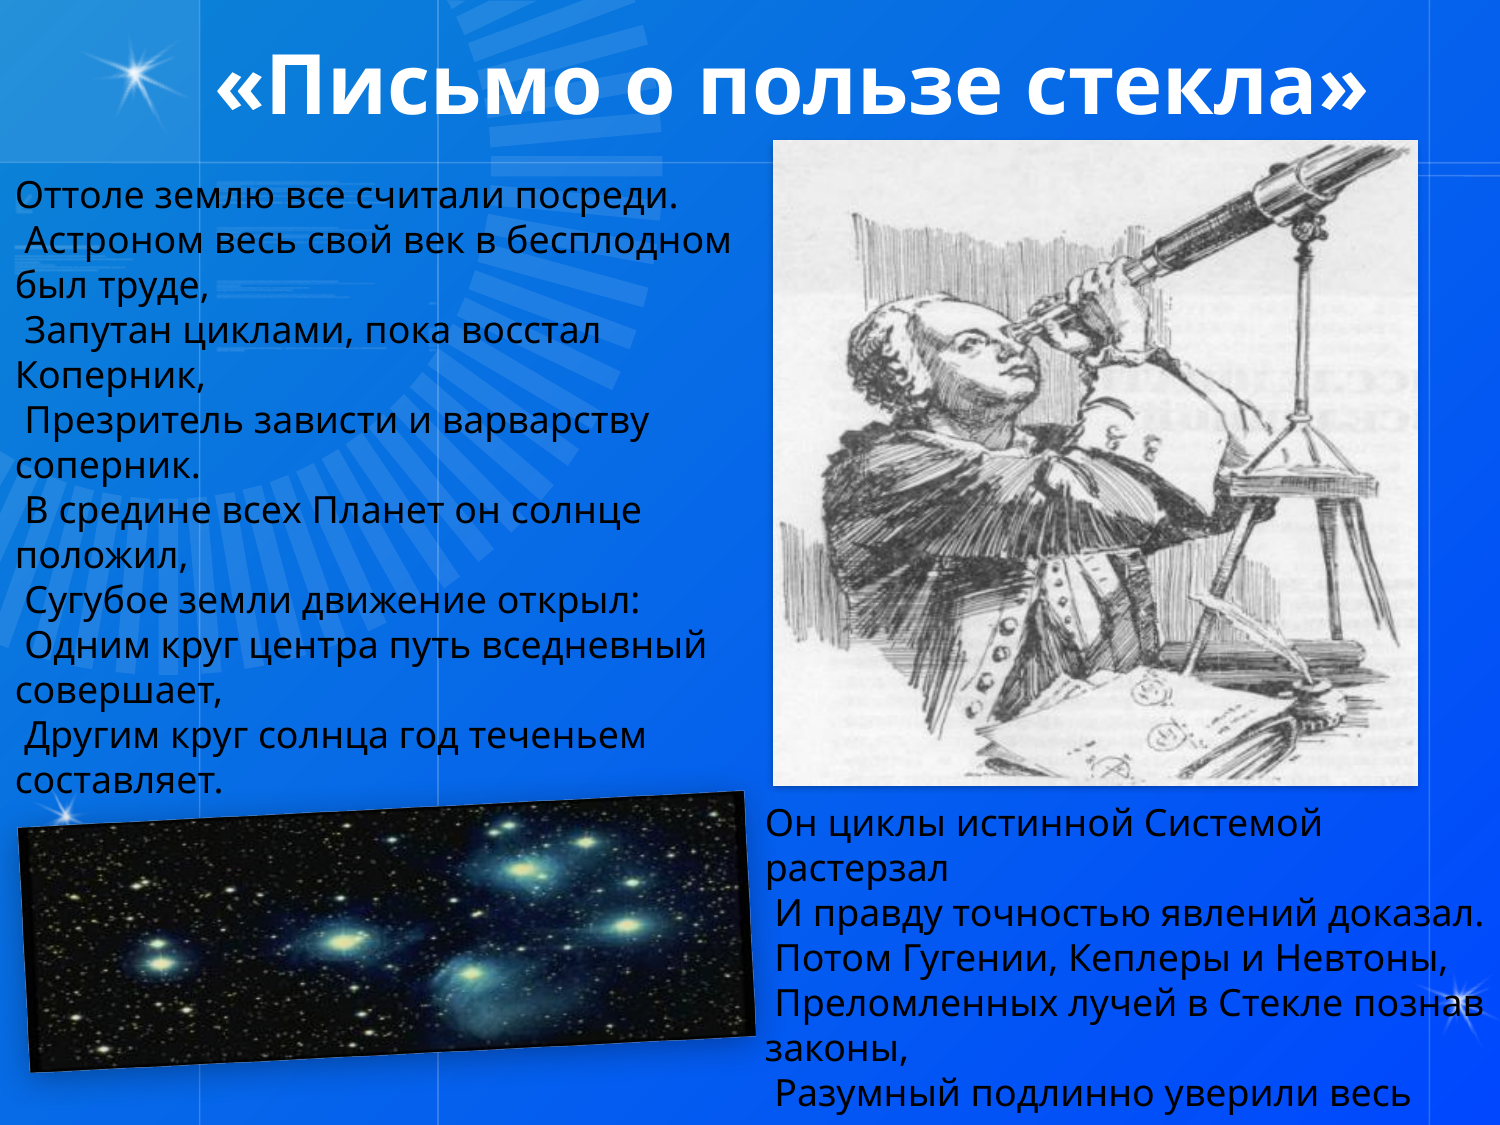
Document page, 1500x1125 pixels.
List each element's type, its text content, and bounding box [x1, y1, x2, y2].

title «Письмо о пользе стекла» [199, 0, 1425, 162]
picture [773, 140, 1419, 786]
picture [71, 9, 198, 158]
text_box Оттоле землю все считали посреди. Астроном весь свой век в бесплодном был труде, Запутан циклами, пока восстал Коперник, Презритель зависти и варварству соперник. В средине всех Планет он солнце положил, Сугубое земли движение открыл: Одним круг центра путь вседневный совершает, Другим круг солнца год теченьем составляет. [0, 163, 750, 809]
picture [18, 791, 756, 1072]
text_box Он циклы истинной Системой растерзал И правду точностью явлений доказал. Потом Гугении, Кеплеры и Невтоны, Преломленных лучей в Стекле познав законы, Разумный подлинно уверили весь свет, Коперник что учил, сомнения в том нет. [749, 791, 1500, 1125]
